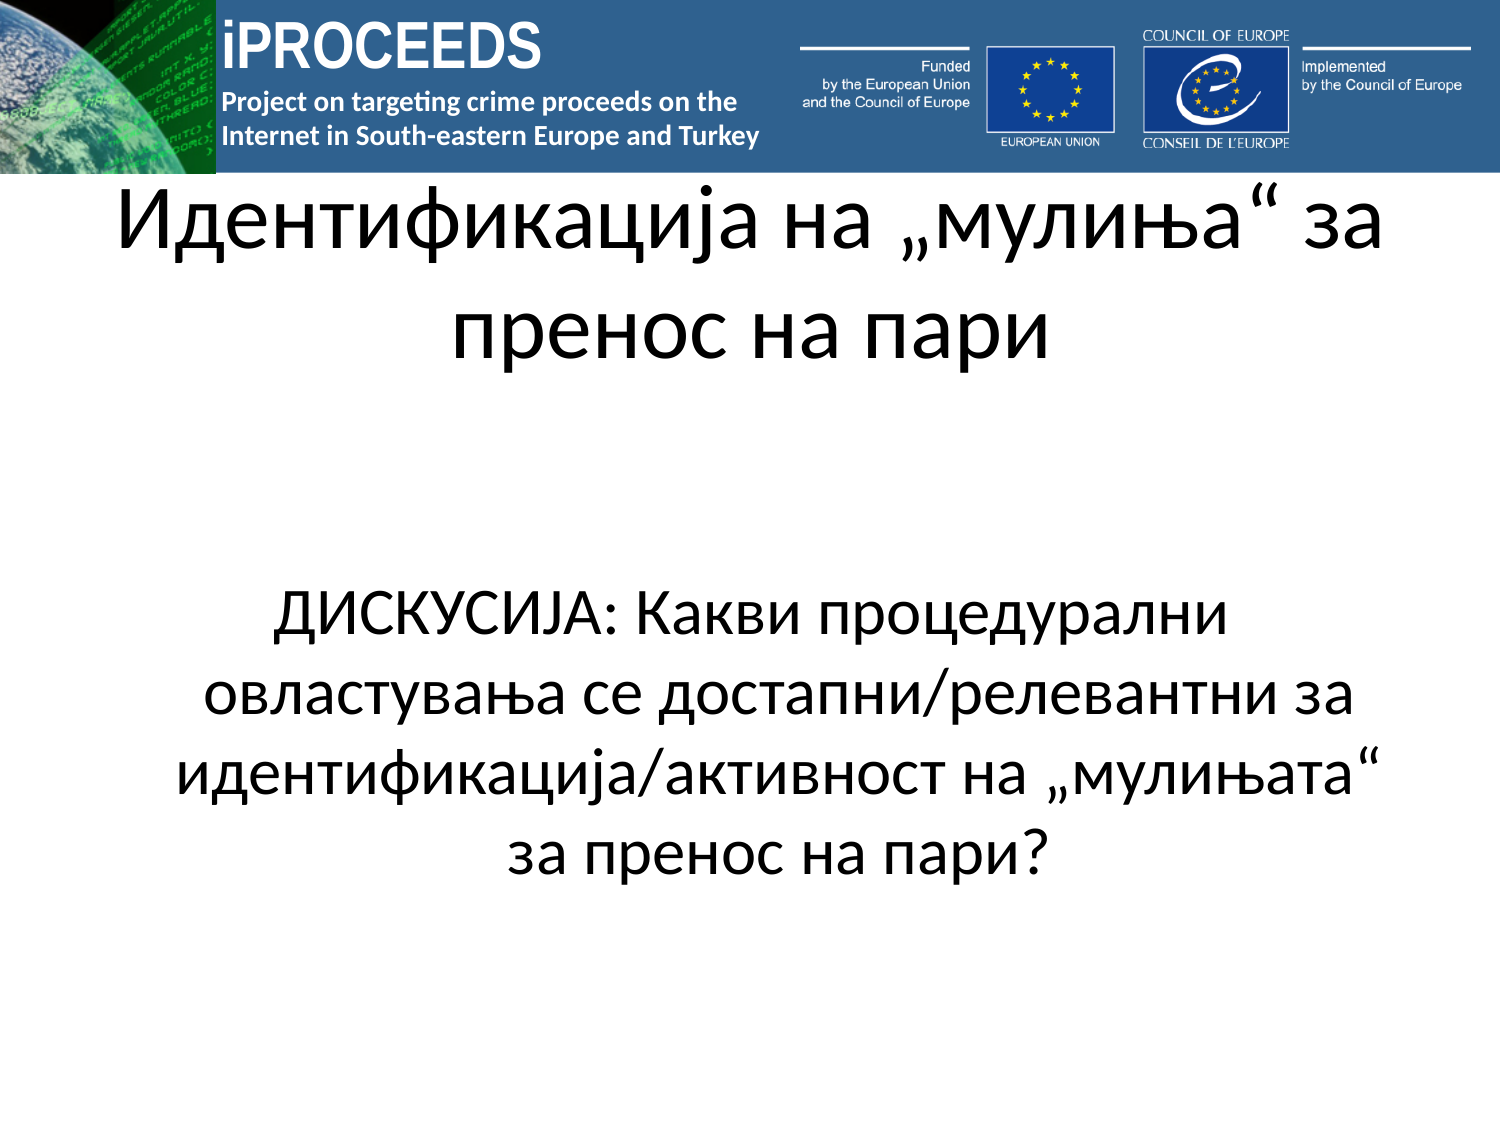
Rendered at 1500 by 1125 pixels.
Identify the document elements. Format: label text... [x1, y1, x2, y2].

title Идентификација на „мулиња“ за пренос на пари [76, 172, 1427, 361]
picture [800, 30, 1471, 148]
picture [0, 0, 216, 174]
list ДИСКУСИЈА: Какви процедурални овластувања се достапни/релевантни за идентификација/активност на „мулињата“ за пренос на пари? [76, 373, 1427, 1017]
